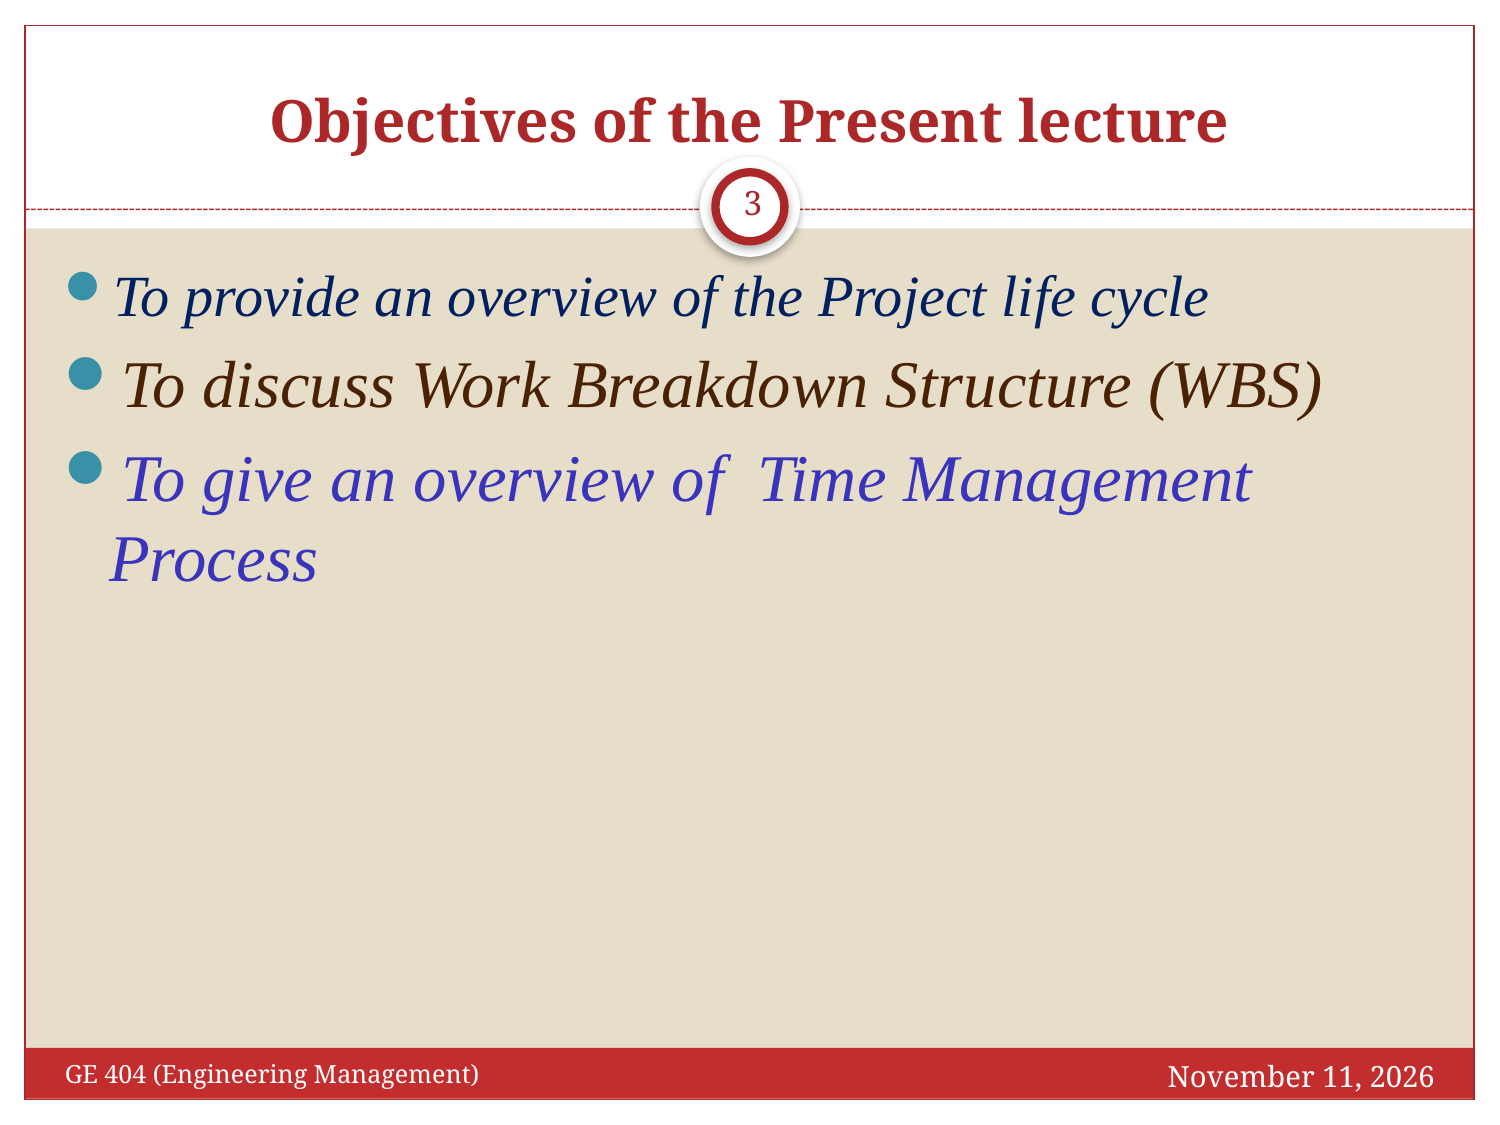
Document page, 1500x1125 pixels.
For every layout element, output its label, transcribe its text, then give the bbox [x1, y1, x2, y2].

footer GE 404 (Engineering Management) [50, 1051, 638, 1112]
slide_number 3 [715, 168, 791, 241]
list To provide an overview of the Project life cycle To discuss Work Breakdown Structure (WBS) To give an overview of Time Management Process [49, 250, 1445, 1001]
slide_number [950, 1050, 1450, 1111]
title Objectives of the Present lecture [49, 37, 1450, 162]
